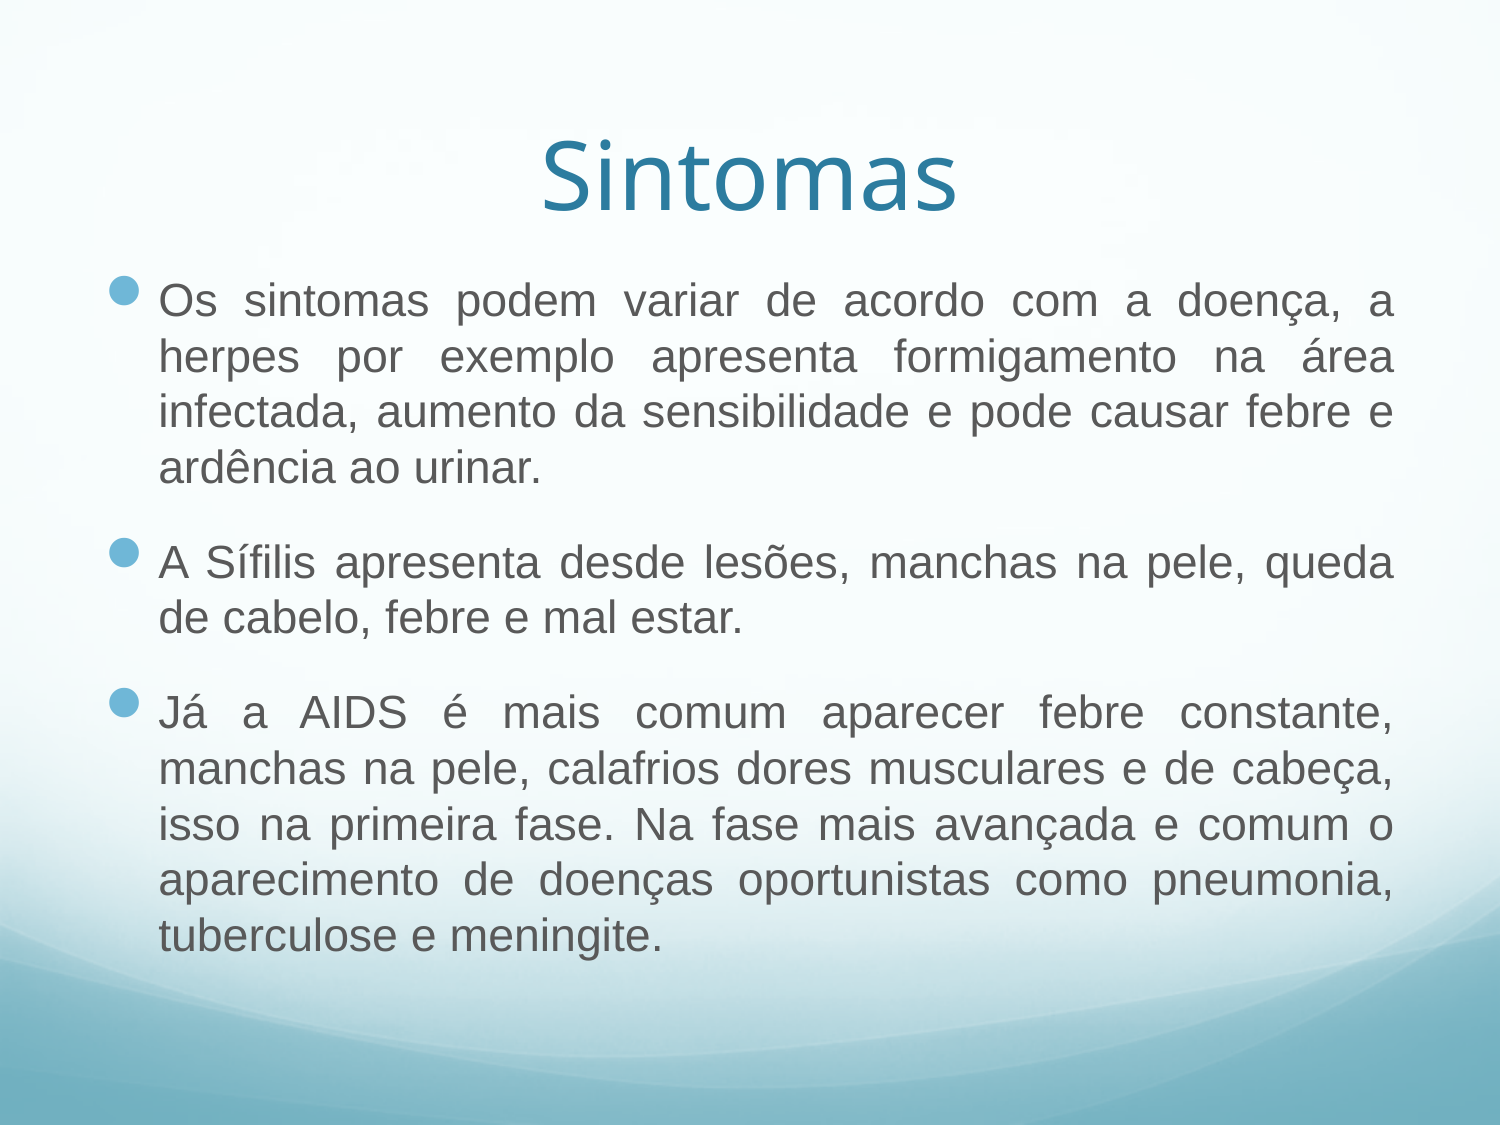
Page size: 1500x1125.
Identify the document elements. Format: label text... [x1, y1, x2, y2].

title Sintomas [90, 17, 1410, 237]
list Os sintomas podem variar de acordo com a doença, a herpes por exemplo apresenta formigamento na área infectada, aumento da sensibilidade e pode causar febre e ardência ao urinar. A Sífilis apresenta desde lesões, manchas na pele, queda de cabelo, febre e mal estar. Já a AIDS é mais comum aparecer febre constante, manchas na pele, calafrios dores musculares e de cabeça, isso na primeira fase. Na fase mais avançada e comum o aparecimento de doenças oportunistas como pneumonia, tuberculose e meningite. [90, 262, 1410, 975]
